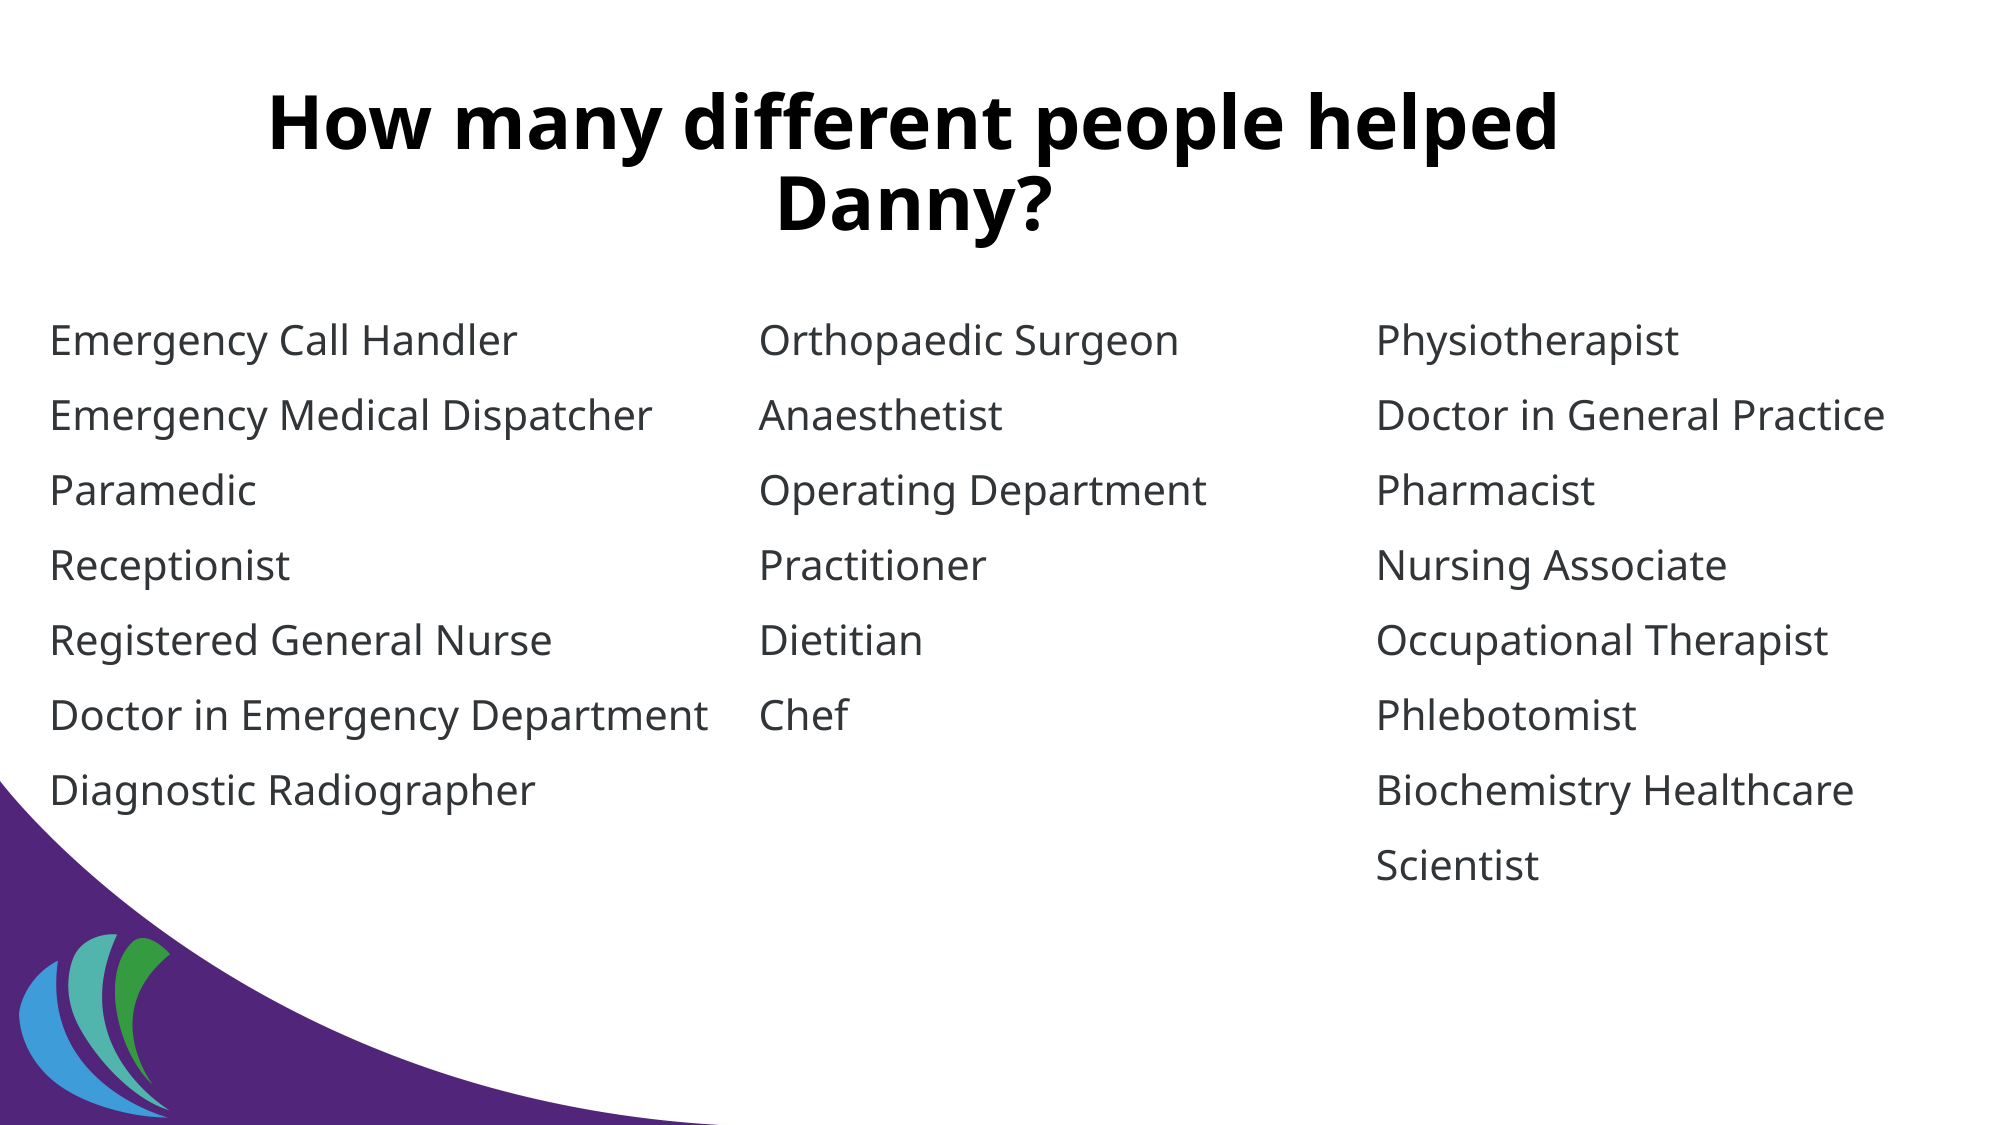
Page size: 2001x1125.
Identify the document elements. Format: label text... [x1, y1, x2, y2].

text_box Emergency Call Handler Emergency Medical Dispatcher Paramedic Receptionist Registered General Nurse Doctor in Emergency Department Diagnostic Radiographer [34, 281, 744, 821]
text_box Orthopaedic Surgeon Anaesthetist Operating Department Practitioner Dietitian Chef [743, 281, 1343, 746]
title How many different people helped Danny? [180, 47, 1649, 285]
text_box Physiotherapist Doctor in General Practice Pharmacist Nursing Associate Occupational Therapist Phlebotomist Biochemistry Healthcare Scientist [1360, 281, 2000, 964]
picture [0, 1, 2000, 1125]
